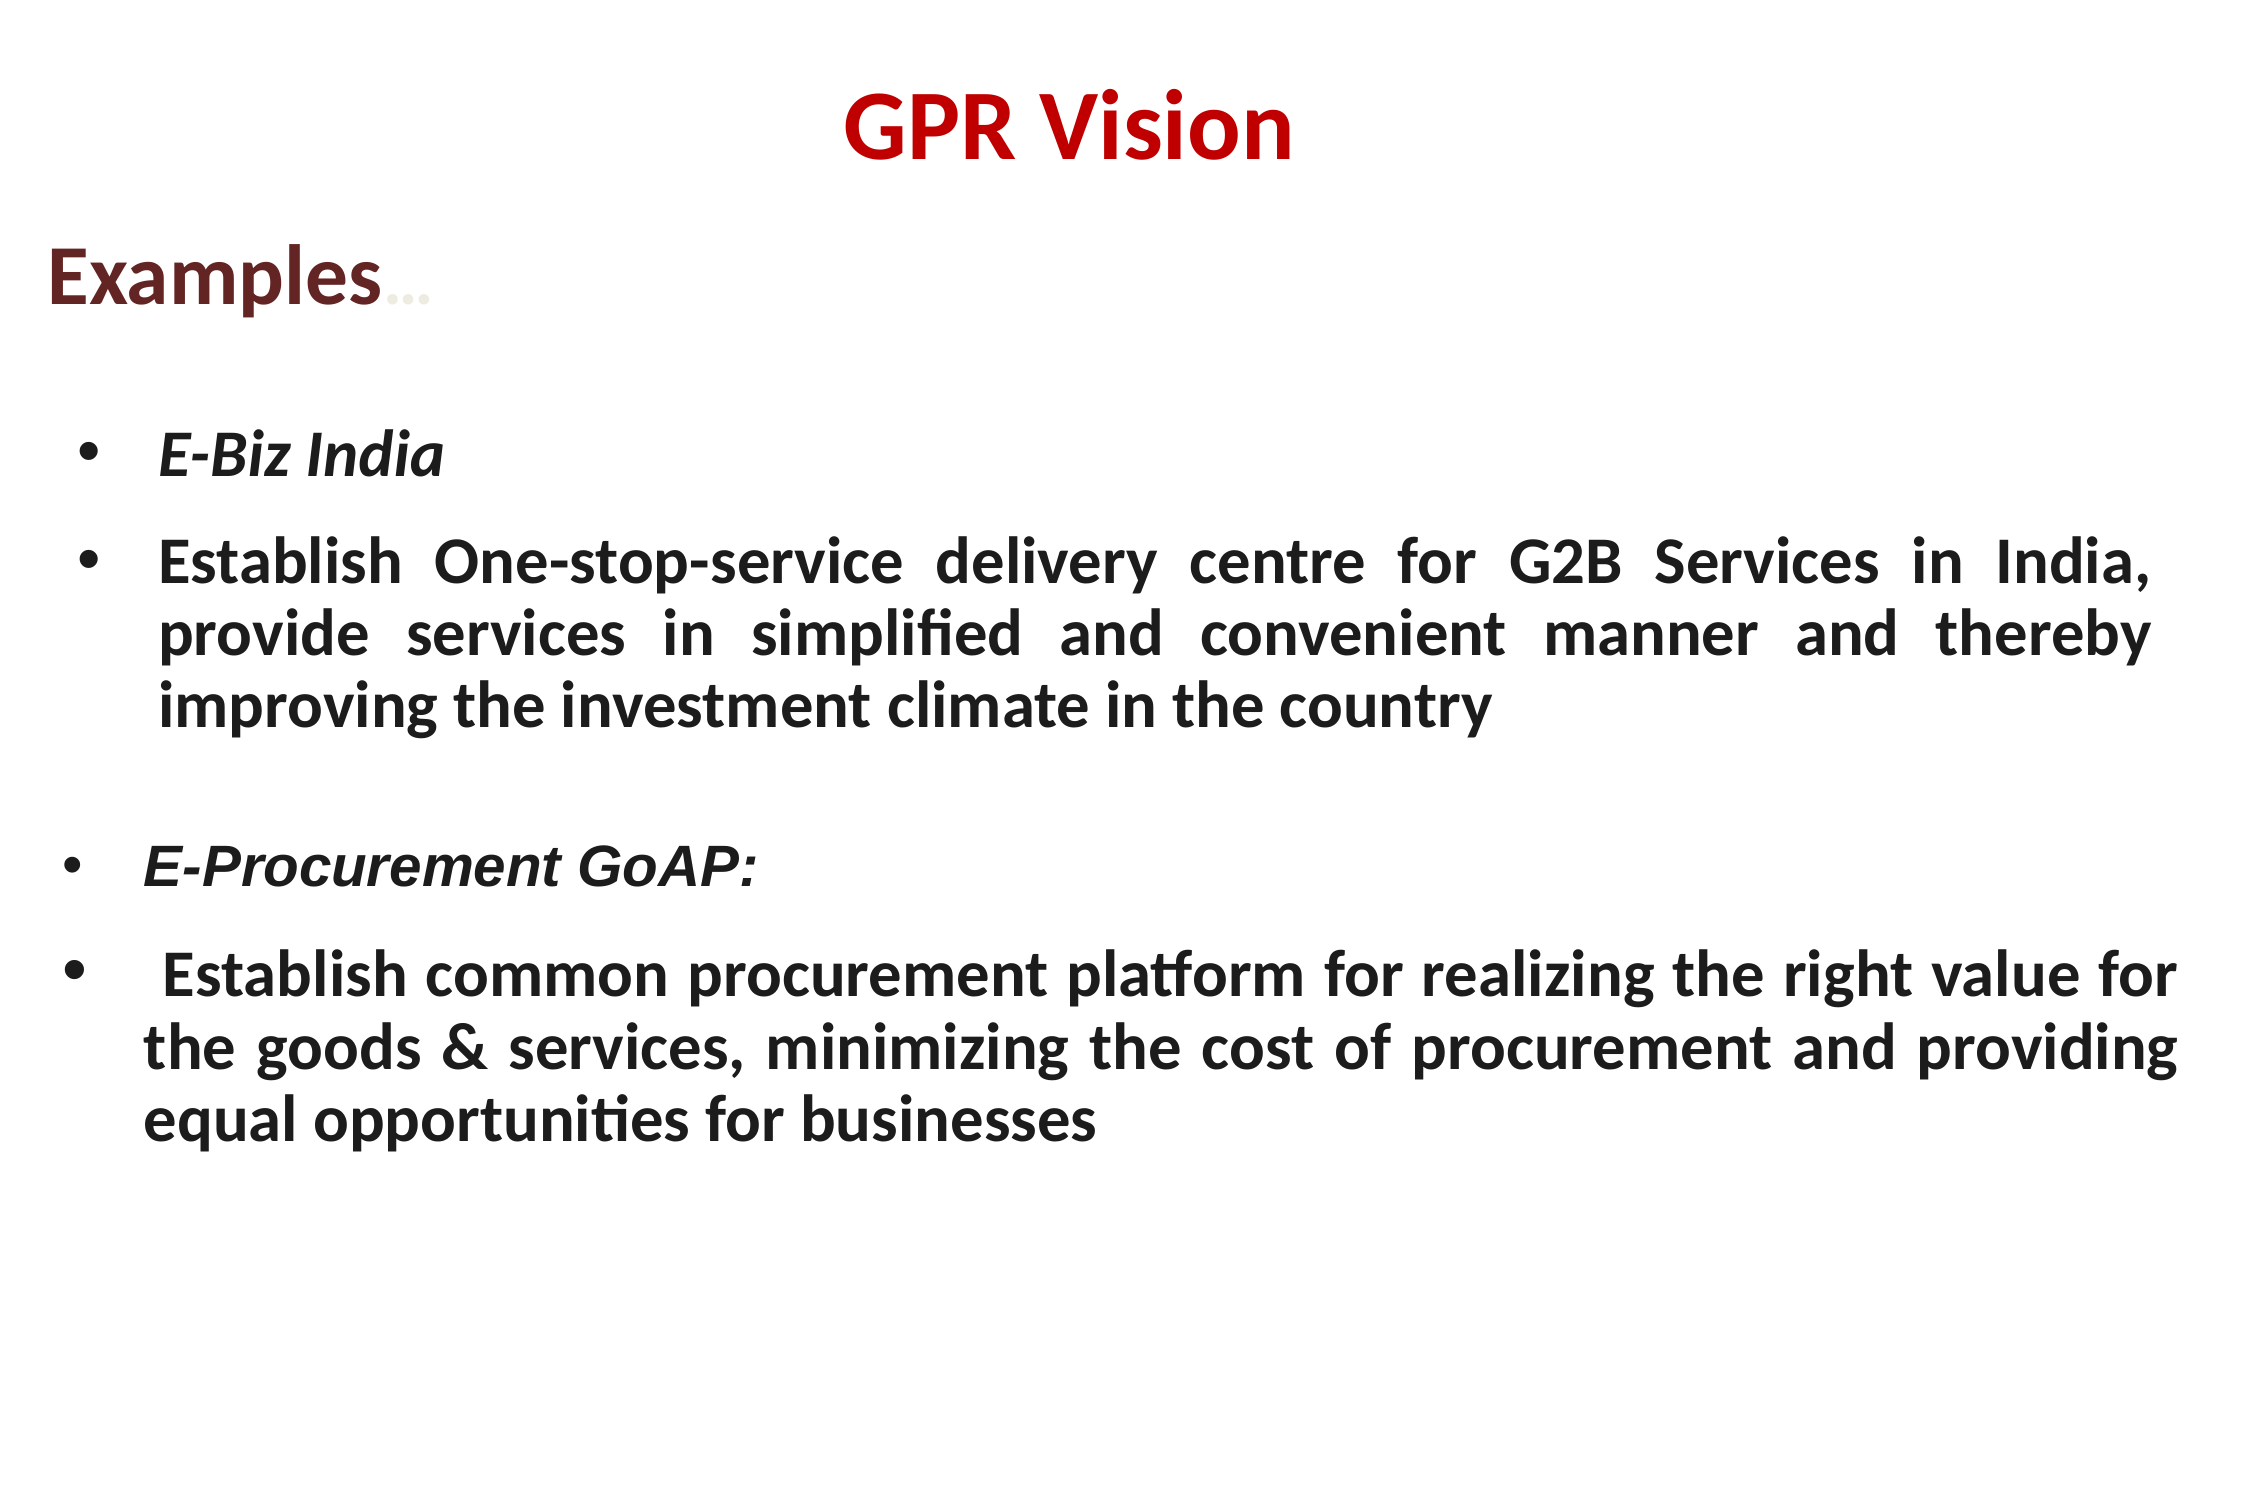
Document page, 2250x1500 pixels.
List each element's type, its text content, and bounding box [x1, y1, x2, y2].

text_box E-Procurement GoAP: Establish common procurement platform for realizing the right value for the goods & services, minimizing the cost of procurement and providing equal opportunities for businesses [62, 836, 2181, 1275]
text_box GPR Vision [47, 50, 2092, 190]
text_box Examples… [47, 200, 2092, 340]
list E-Biz India Establish One-stop-service delivery centre for G2B Services in India, provide services in simplified and convenient manner and thereby improving the investment climate in the country [56, 407, 2176, 625]
